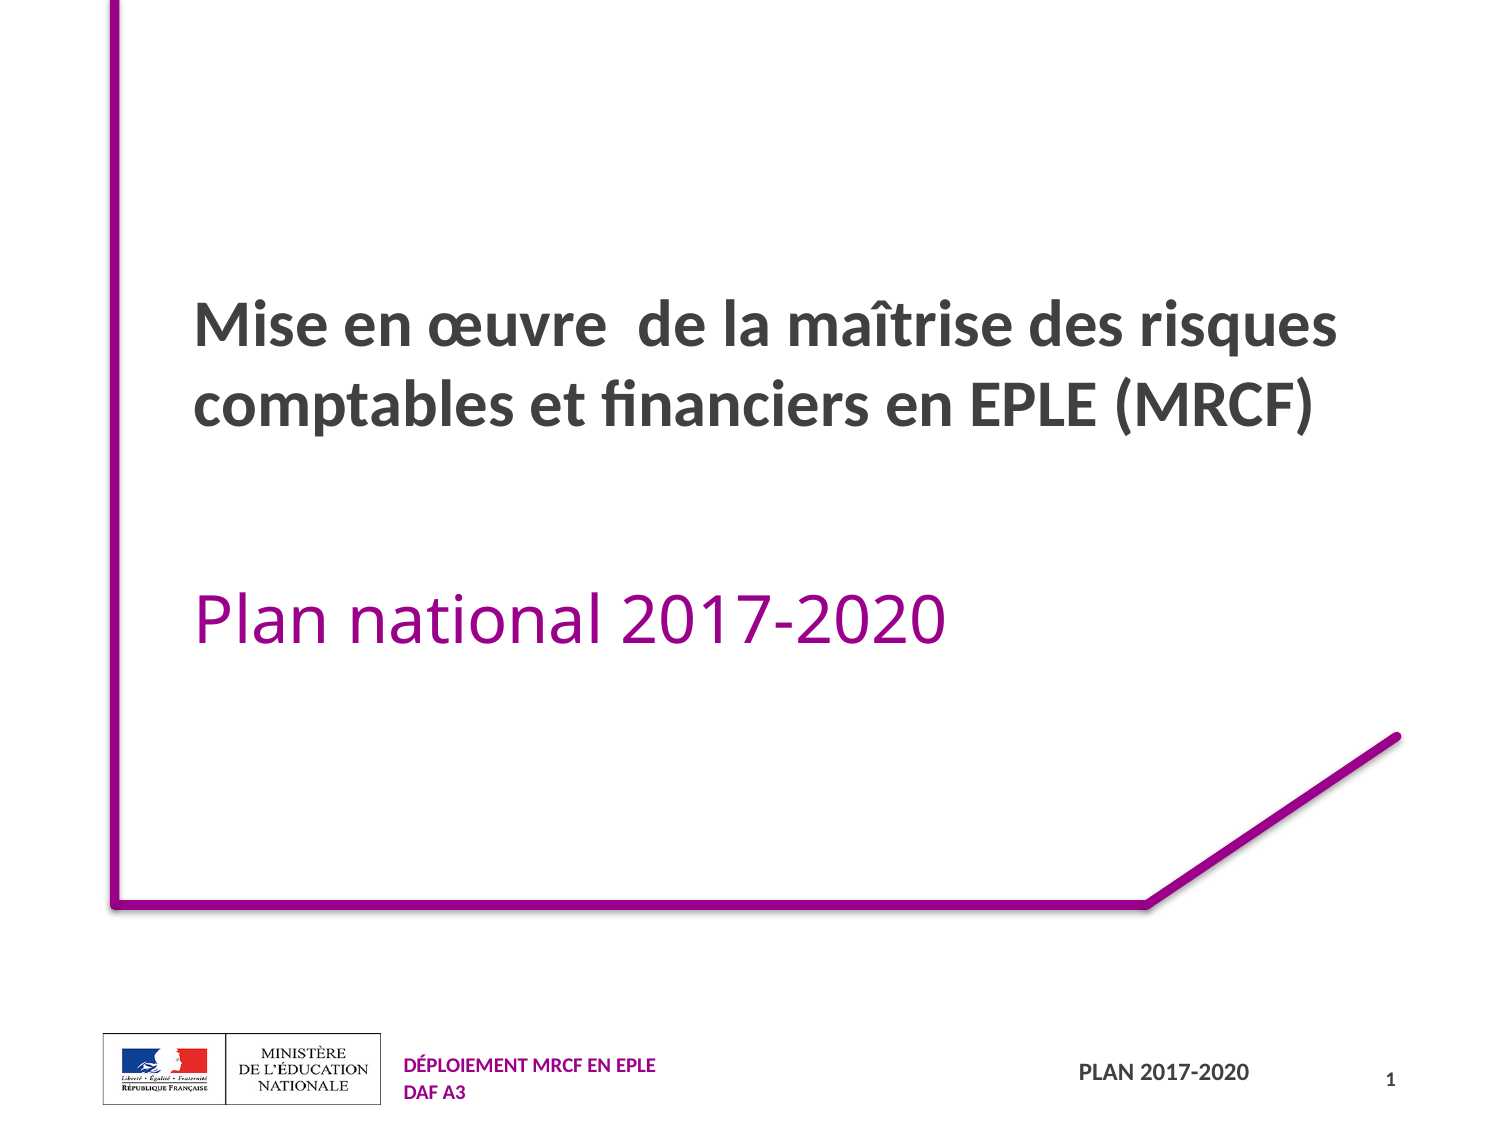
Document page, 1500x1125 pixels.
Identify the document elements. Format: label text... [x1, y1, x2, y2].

subtitle Plan national 2017-2020 [178, 569, 1425, 858]
slide_number 1 [1353, 1048, 1411, 1109]
title Mise en œuvre de la maîtrise des risques comptables et financiers en EPLE (MRCF) [178, 160, 1474, 560]
picture [102, 1033, 381, 1105]
